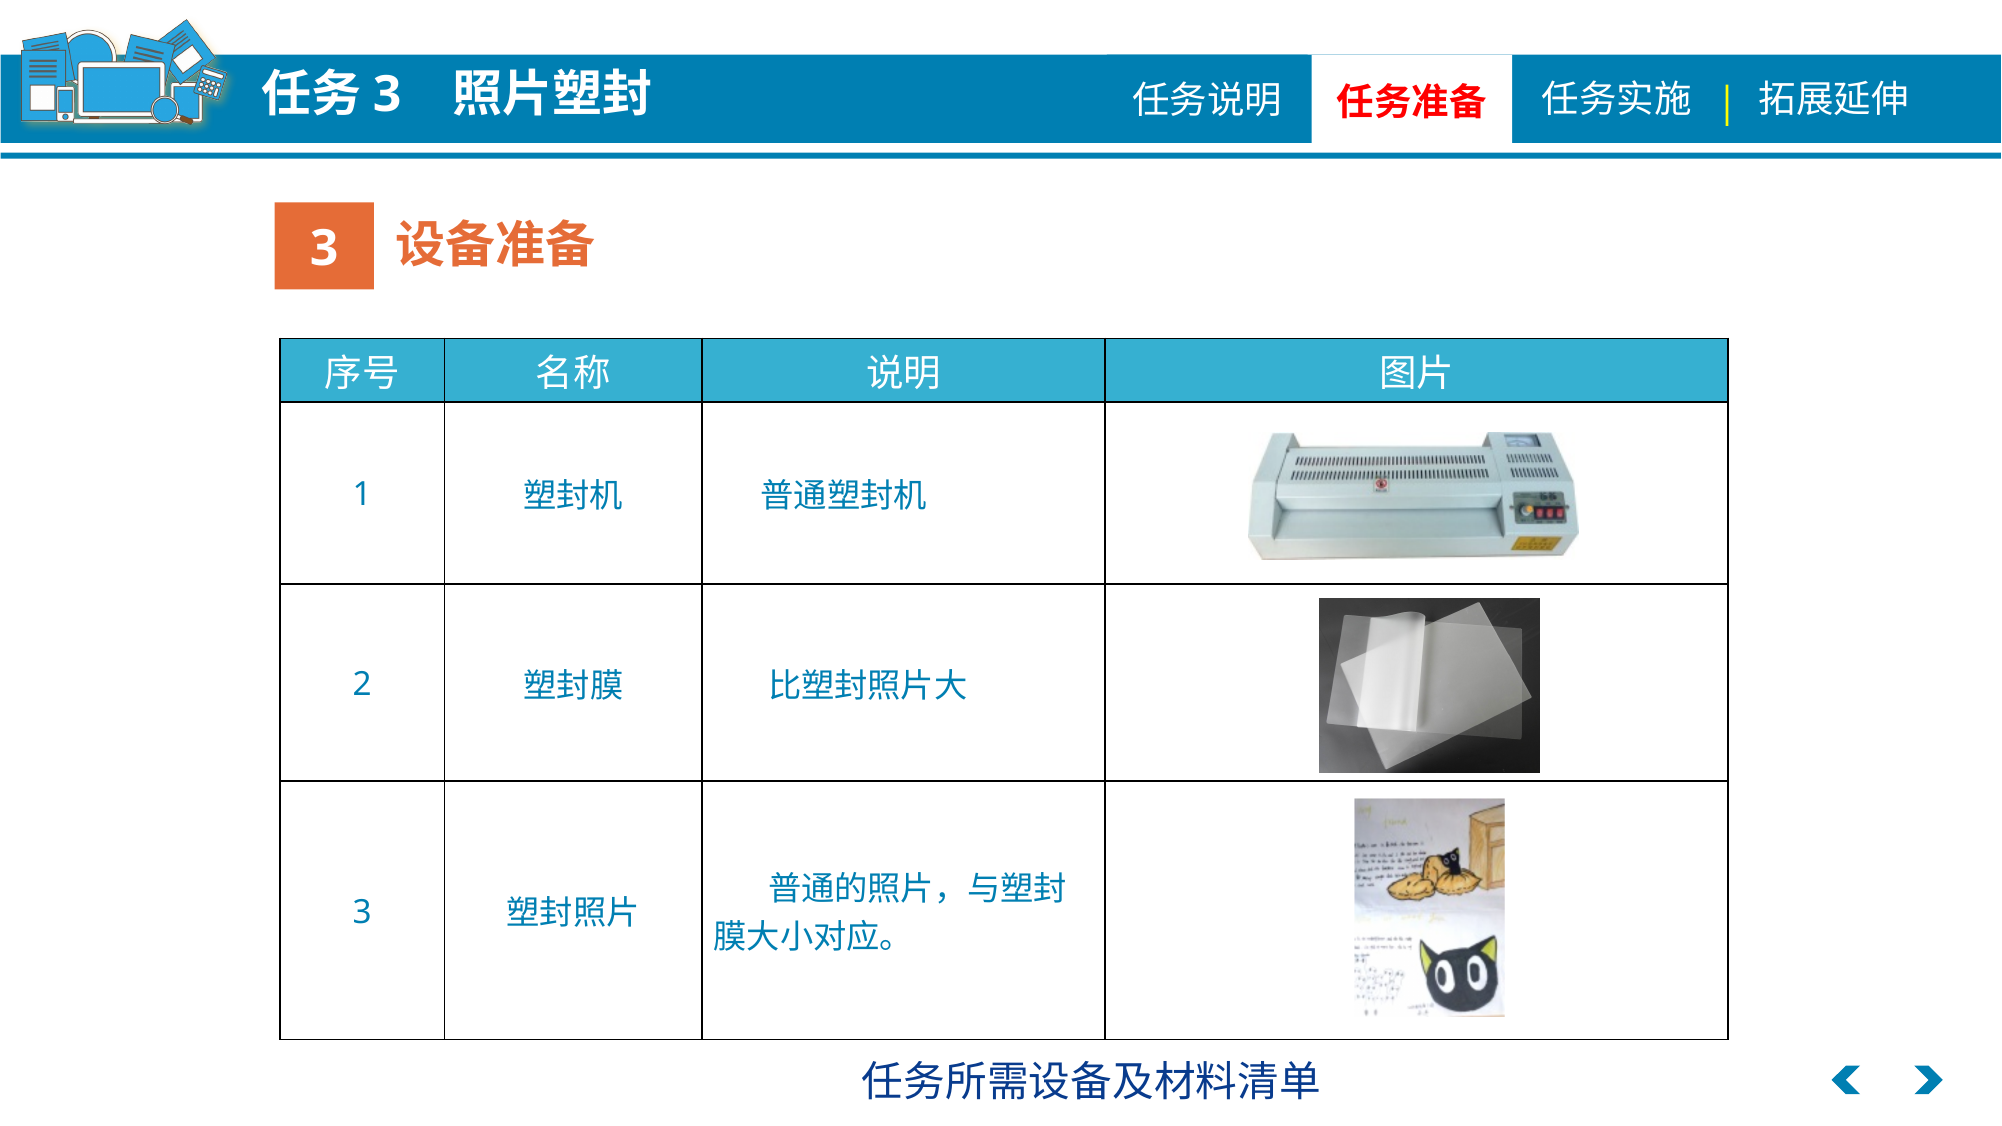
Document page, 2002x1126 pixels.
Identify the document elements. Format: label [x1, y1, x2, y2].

picture [1320, 831, 1539, 983]
text_box [274, 200, 626, 290]
picture [1248, 432, 1579, 560]
text_box [0, 0, 2001, 1110]
picture [1319, 597, 1540, 773]
